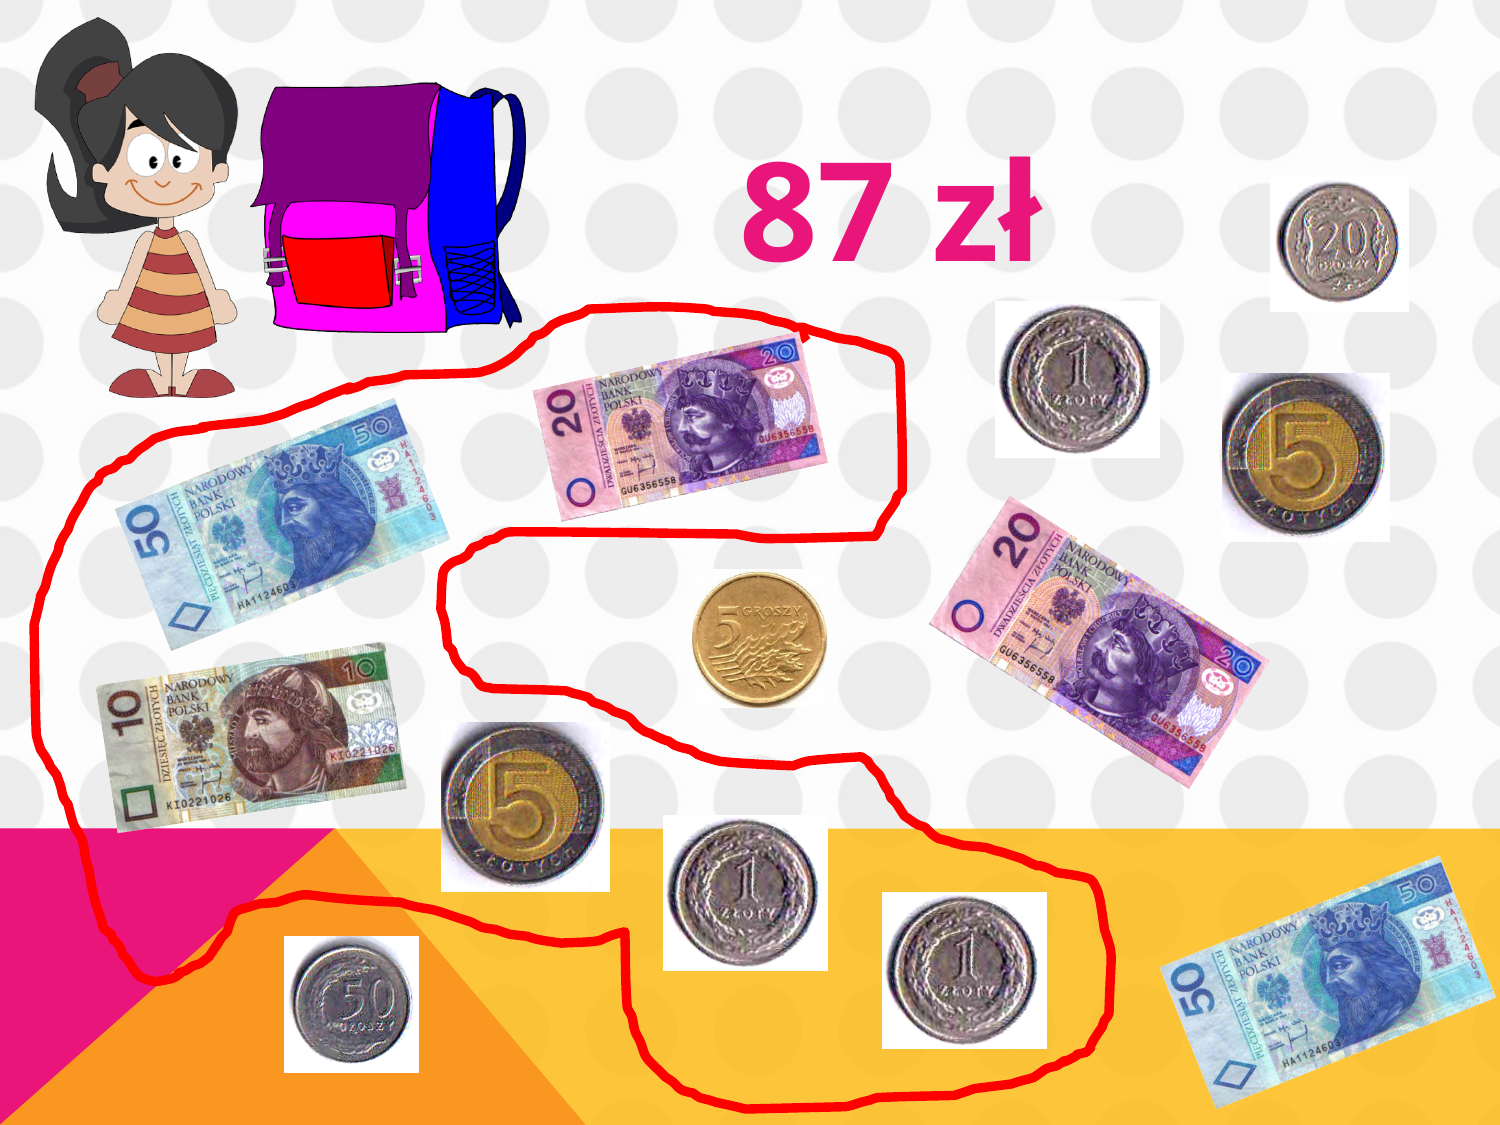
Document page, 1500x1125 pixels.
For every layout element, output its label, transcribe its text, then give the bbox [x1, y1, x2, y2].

picture [882, 892, 1048, 1049]
picture [663, 814, 828, 971]
text_box [31, 304, 1114, 1112]
picture [929, 496, 1269, 788]
picture [1160, 856, 1495, 1108]
picture [1222, 373, 1391, 543]
picture [441, 722, 610, 892]
picture [533, 332, 827, 521]
picture [995, 301, 1160, 458]
picture [115, 398, 450, 650]
text_box 87 zł [724, 116, 1057, 297]
picture [29, 17, 243, 398]
picture [96, 642, 406, 832]
picture [688, 569, 828, 709]
picture [250, 82, 526, 333]
picture [1269, 177, 1410, 312]
picture [284, 936, 420, 1073]
